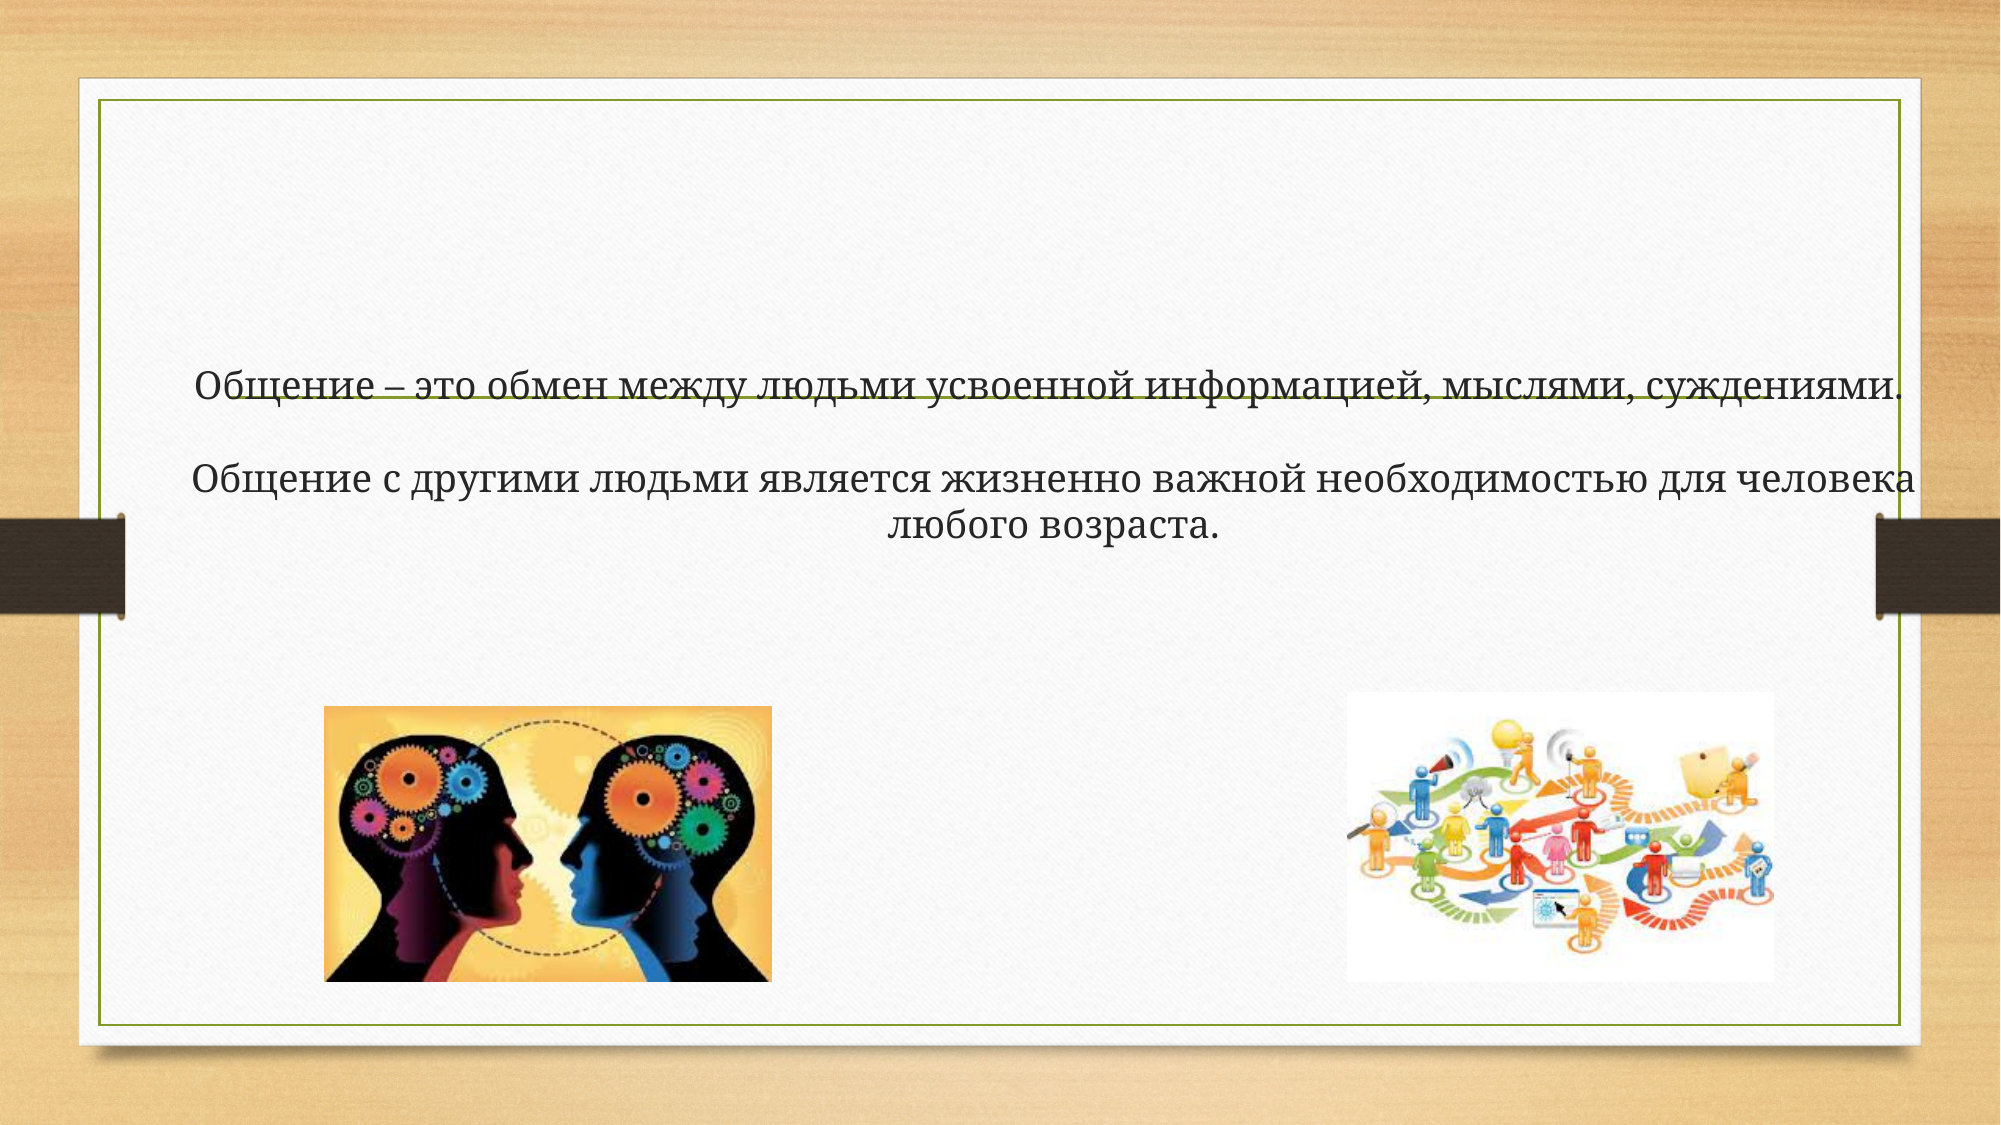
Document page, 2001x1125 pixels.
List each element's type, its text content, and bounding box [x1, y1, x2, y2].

title Общение – это обмен между людьми усвоенной информацией, мыслями, суждениями. Общение с другими людьми является жизненно важной необходимостью для человека любого возраста. [160, 345, 1948, 563]
picture [0, 0, 2001, 1125]
